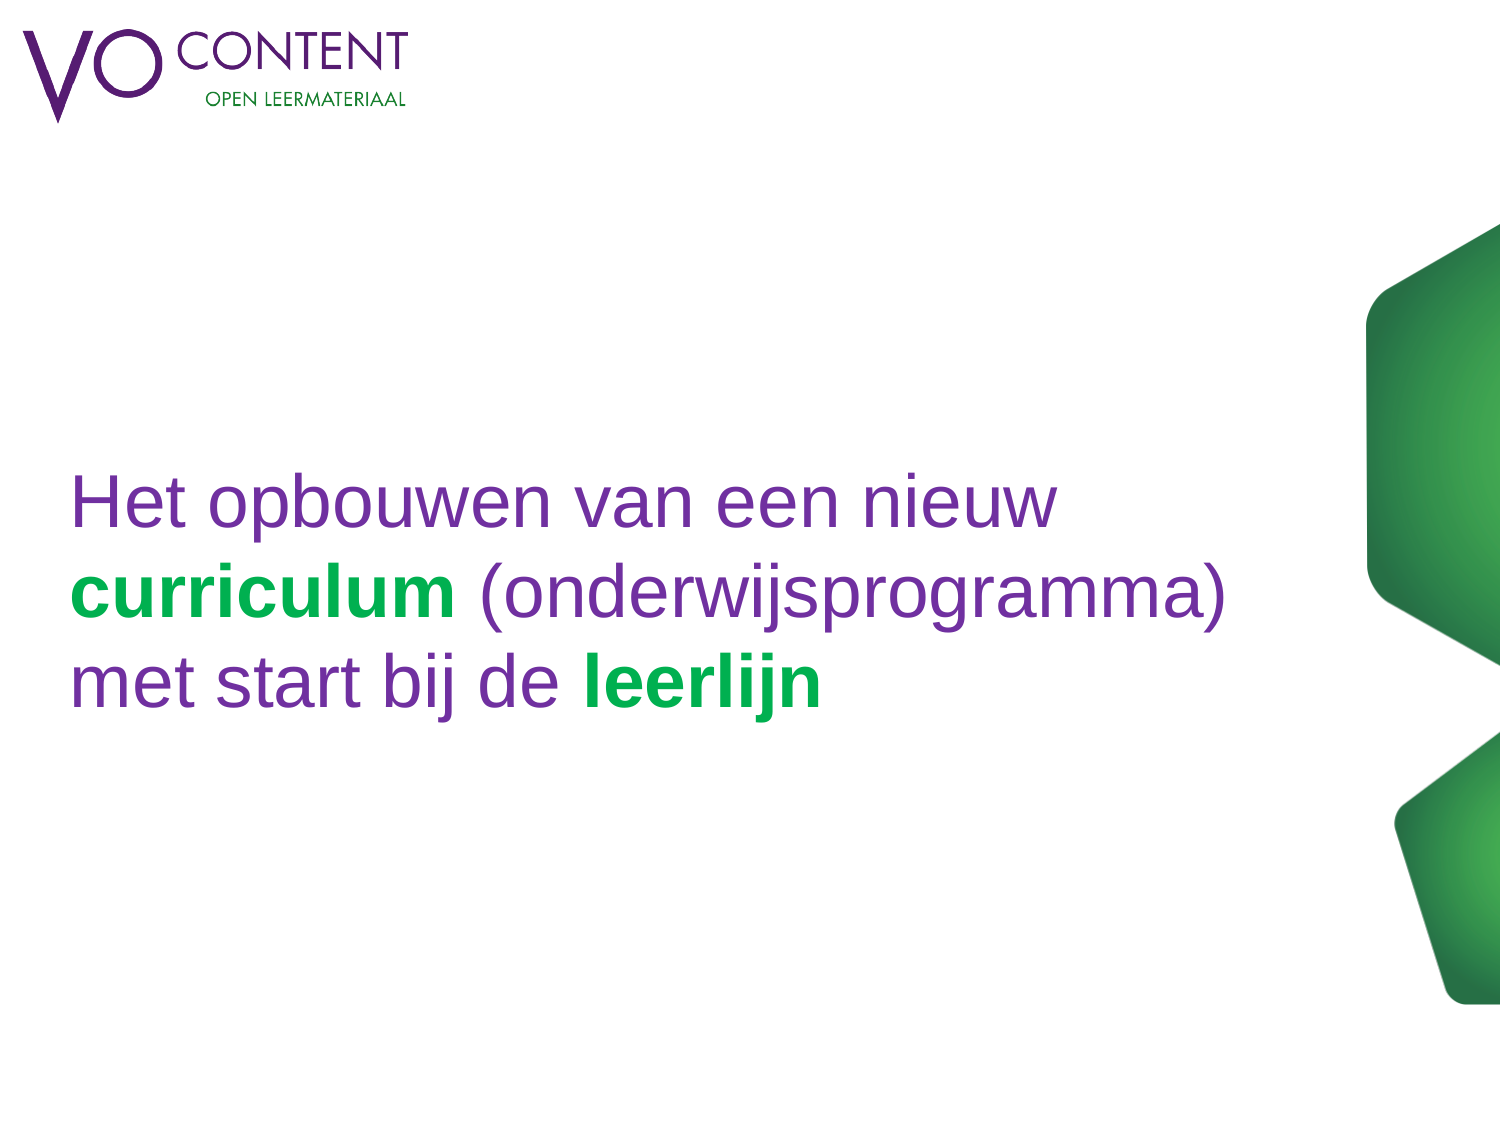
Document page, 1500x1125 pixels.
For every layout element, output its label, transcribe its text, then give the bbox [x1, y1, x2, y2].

picture [22, 29, 408, 124]
title Het opbouwen van een nieuw curriculum (onderwijsprogramma) met start bij de leerlijn [55, 437, 1331, 738]
picture [1366, 222, 1500, 1005]
